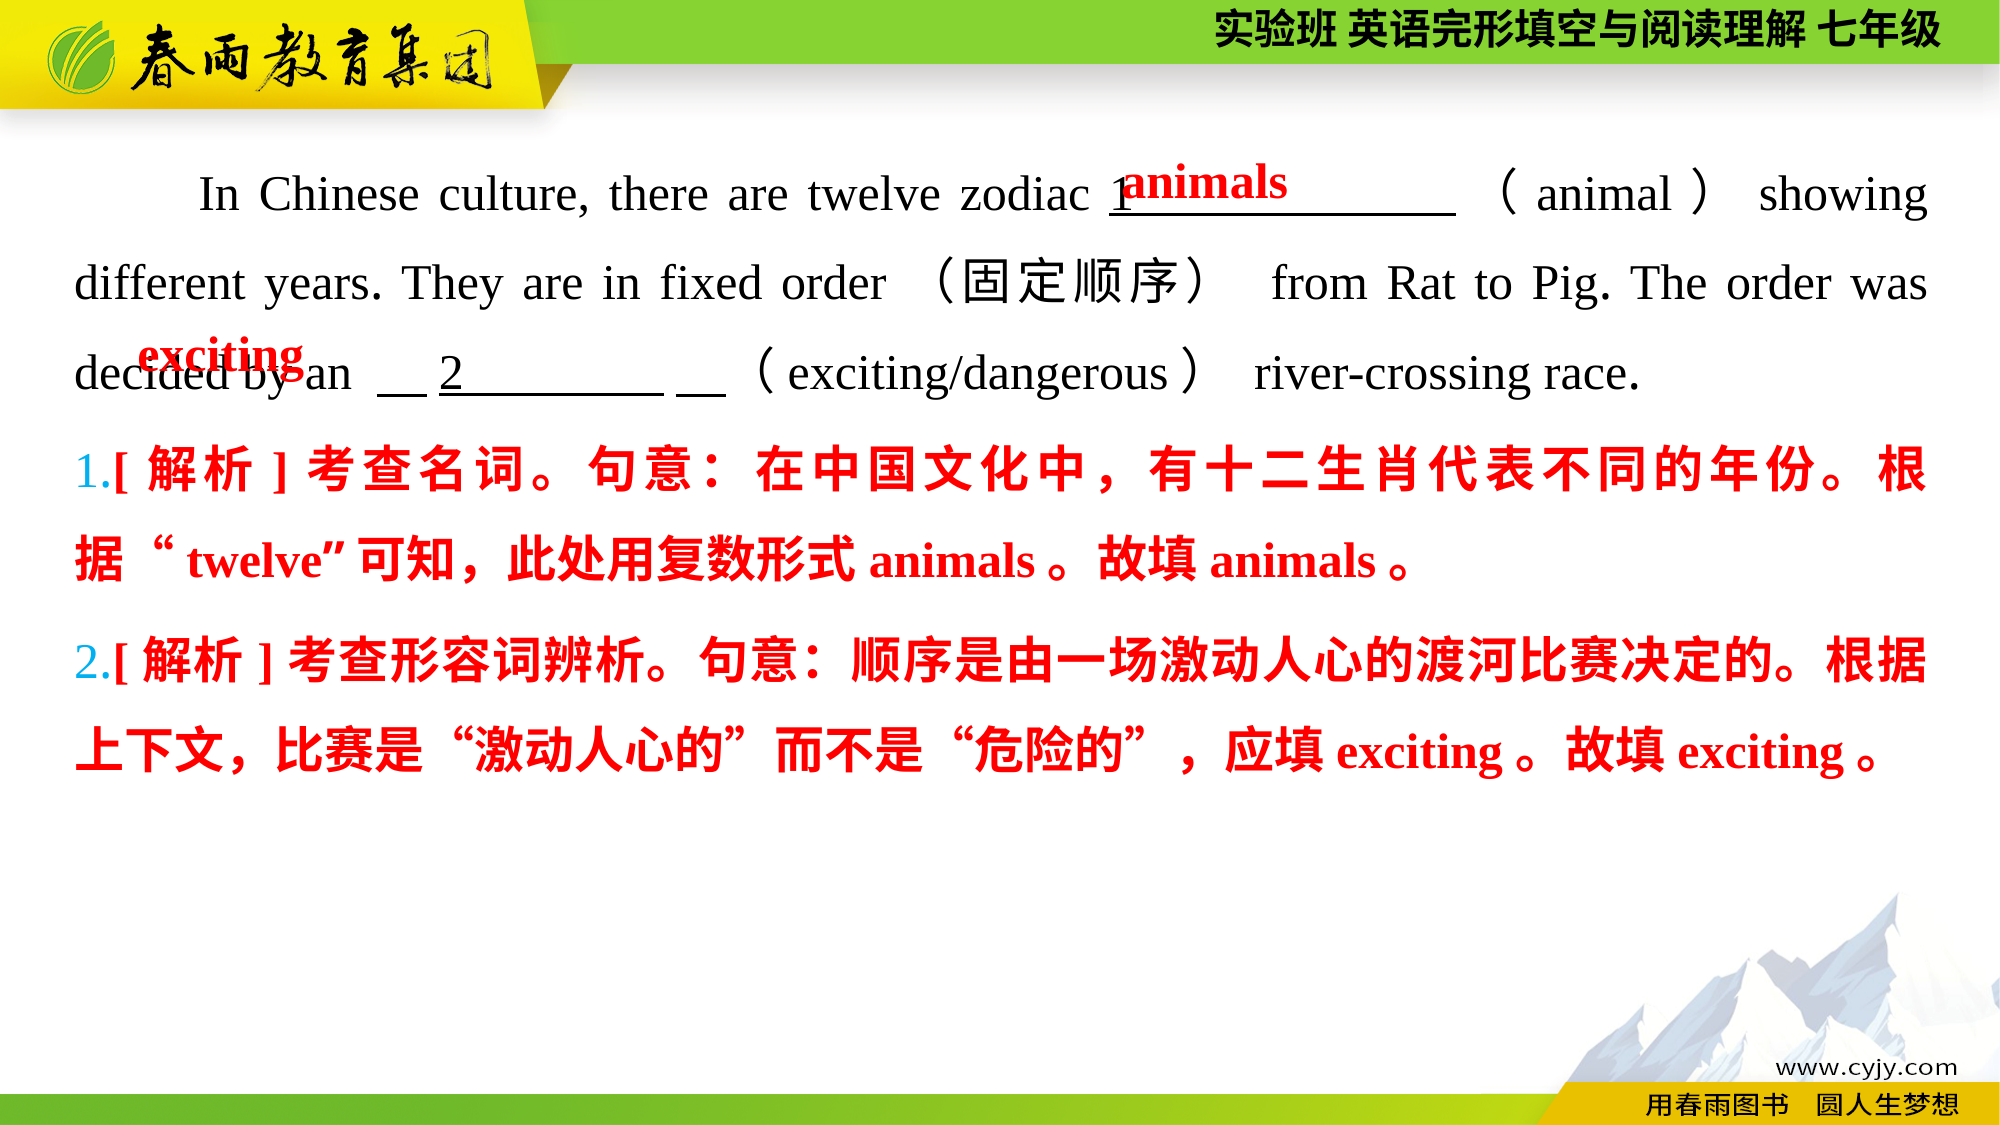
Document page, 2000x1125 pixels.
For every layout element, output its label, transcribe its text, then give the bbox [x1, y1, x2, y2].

picture [0, 0, 2000, 1125]
list In Chinese culture, there are twelve zodiac 1 （animal）showing different years. They are in fixed order（固定顺序） from Rat to Pig. The order was decided by an 2 （exciting/dangerous） river-crossing race. [59, 122, 1944, 399]
text_box exciting [122, 313, 320, 389]
text_box 2.[解析]考查形容词辨析。句意：顺序是由一场激动人心的渡河比赛决定的。根据上下文，比赛是“激动人心的”而不是“危险的”，应填exciting。故填exciting。 [59, 590, 1944, 786]
text_box 1.[解析]考查名词。句意：在中国文化中，有十二生肖代表不同的年份。根据“twelve”可知，此处用复数形式animals。故填animals。 [59, 399, 1944, 590]
text_box animals [1093, 141, 1304, 216]
